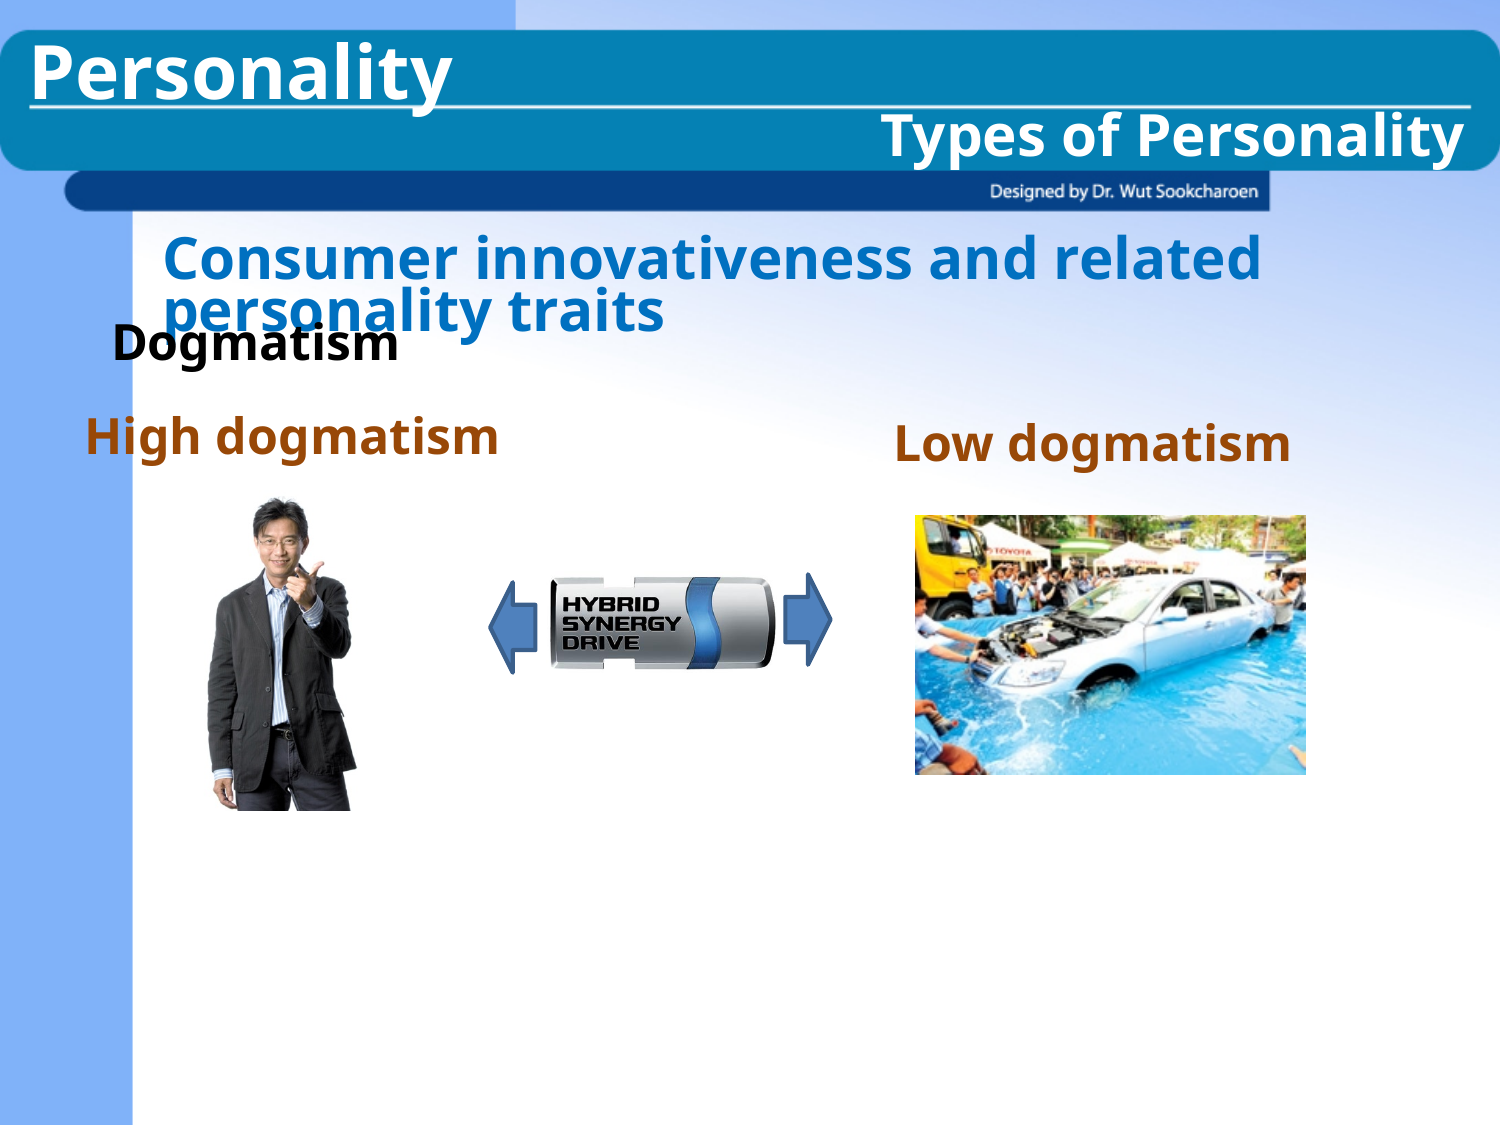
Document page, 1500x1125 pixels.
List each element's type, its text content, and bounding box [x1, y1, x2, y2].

picture [0, 0, 1500, 54]
text_box Personality [13, 32, 1475, 107]
text_box Dogmatism [96, 302, 416, 378]
text_box [783, 572, 833, 667]
text_box Consumer innovativeness and related personality traits [147, 231, 1447, 295]
text_box [488, 580, 538, 675]
picture [0, 146, 1500, 1125]
text_box Low dogmatism [878, 403, 1307, 479]
text_box Types of Personality [37, 108, 1481, 172]
text_box High dogmatism [70, 397, 516, 472]
